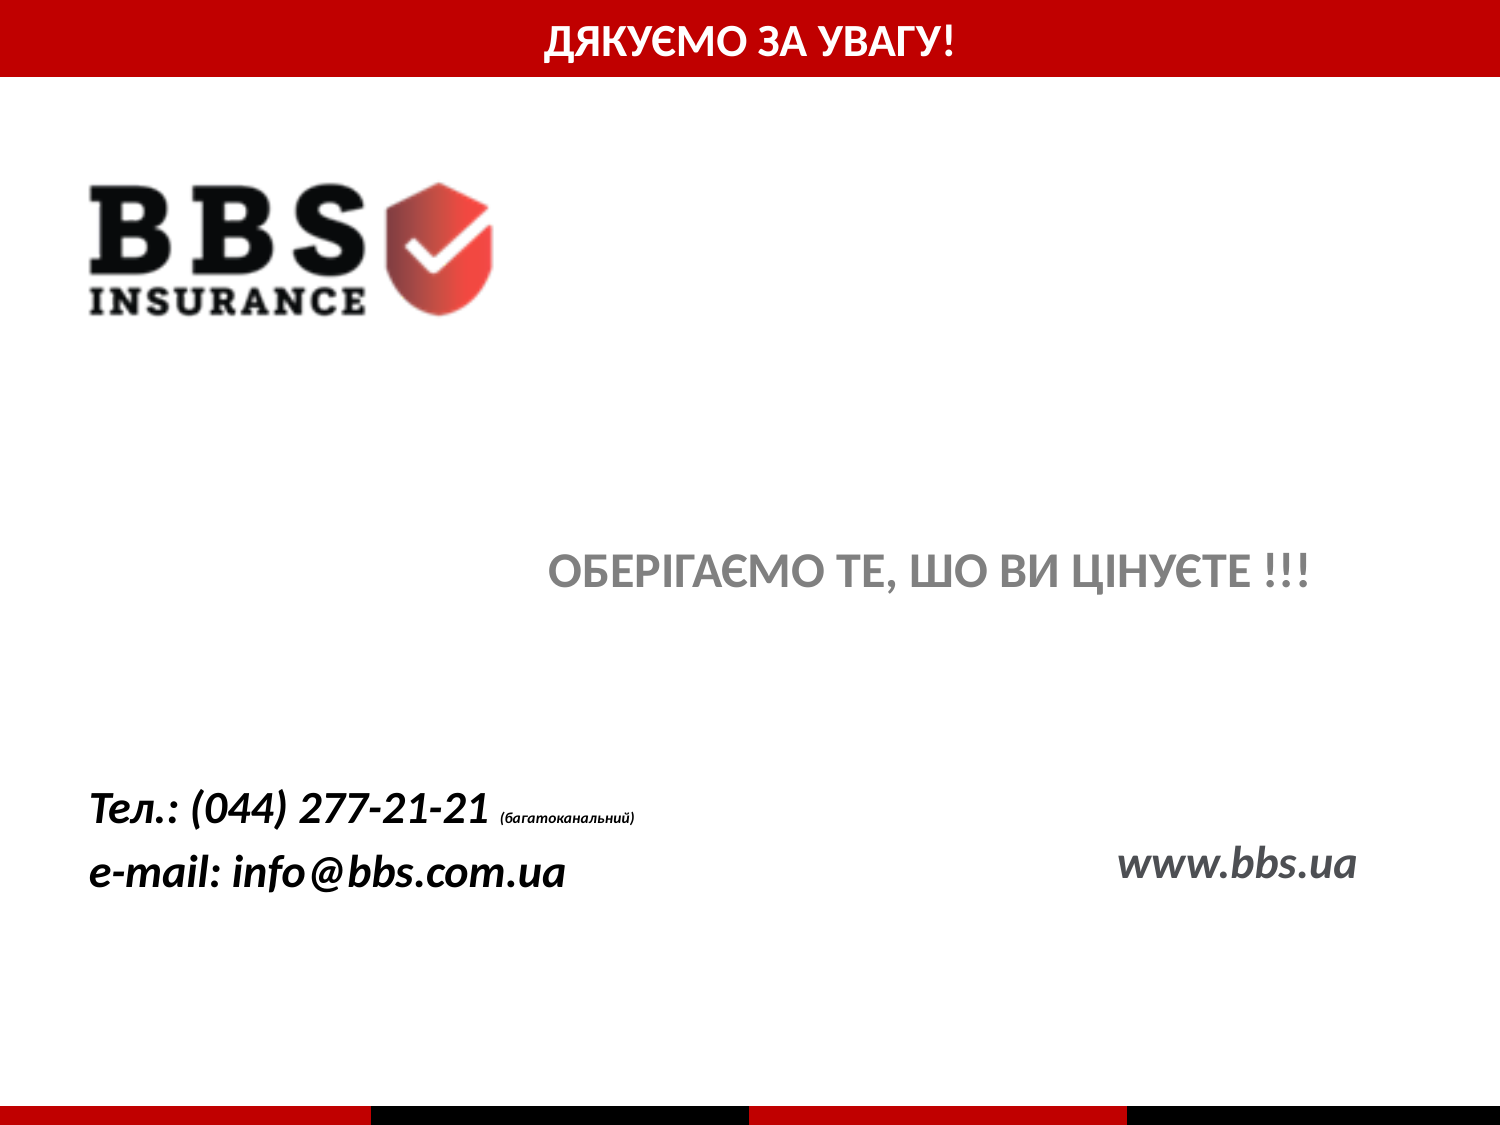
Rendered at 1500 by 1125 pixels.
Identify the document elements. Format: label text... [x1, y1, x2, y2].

text_box [749, 1106, 1127, 1125]
text_box Тел.: (044) 277-21-21 (багатоканальний) e-mail: info@bbs.com.ua www.bbs.ua [73, 769, 1383, 952]
text_box [1127, 1106, 1500, 1125]
text_box [0, 1106, 371, 1125]
text_box ДЯКУЄМО ЗА УВАГУ! [0, 0, 1500, 77]
picture [79, 172, 502, 327]
text_box [371, 1106, 749, 1125]
text_box ОБЕРІГАЄМО ТЕ, ШО ВИ ЦІНУЄТЕ !!! [533, 529, 1405, 605]
